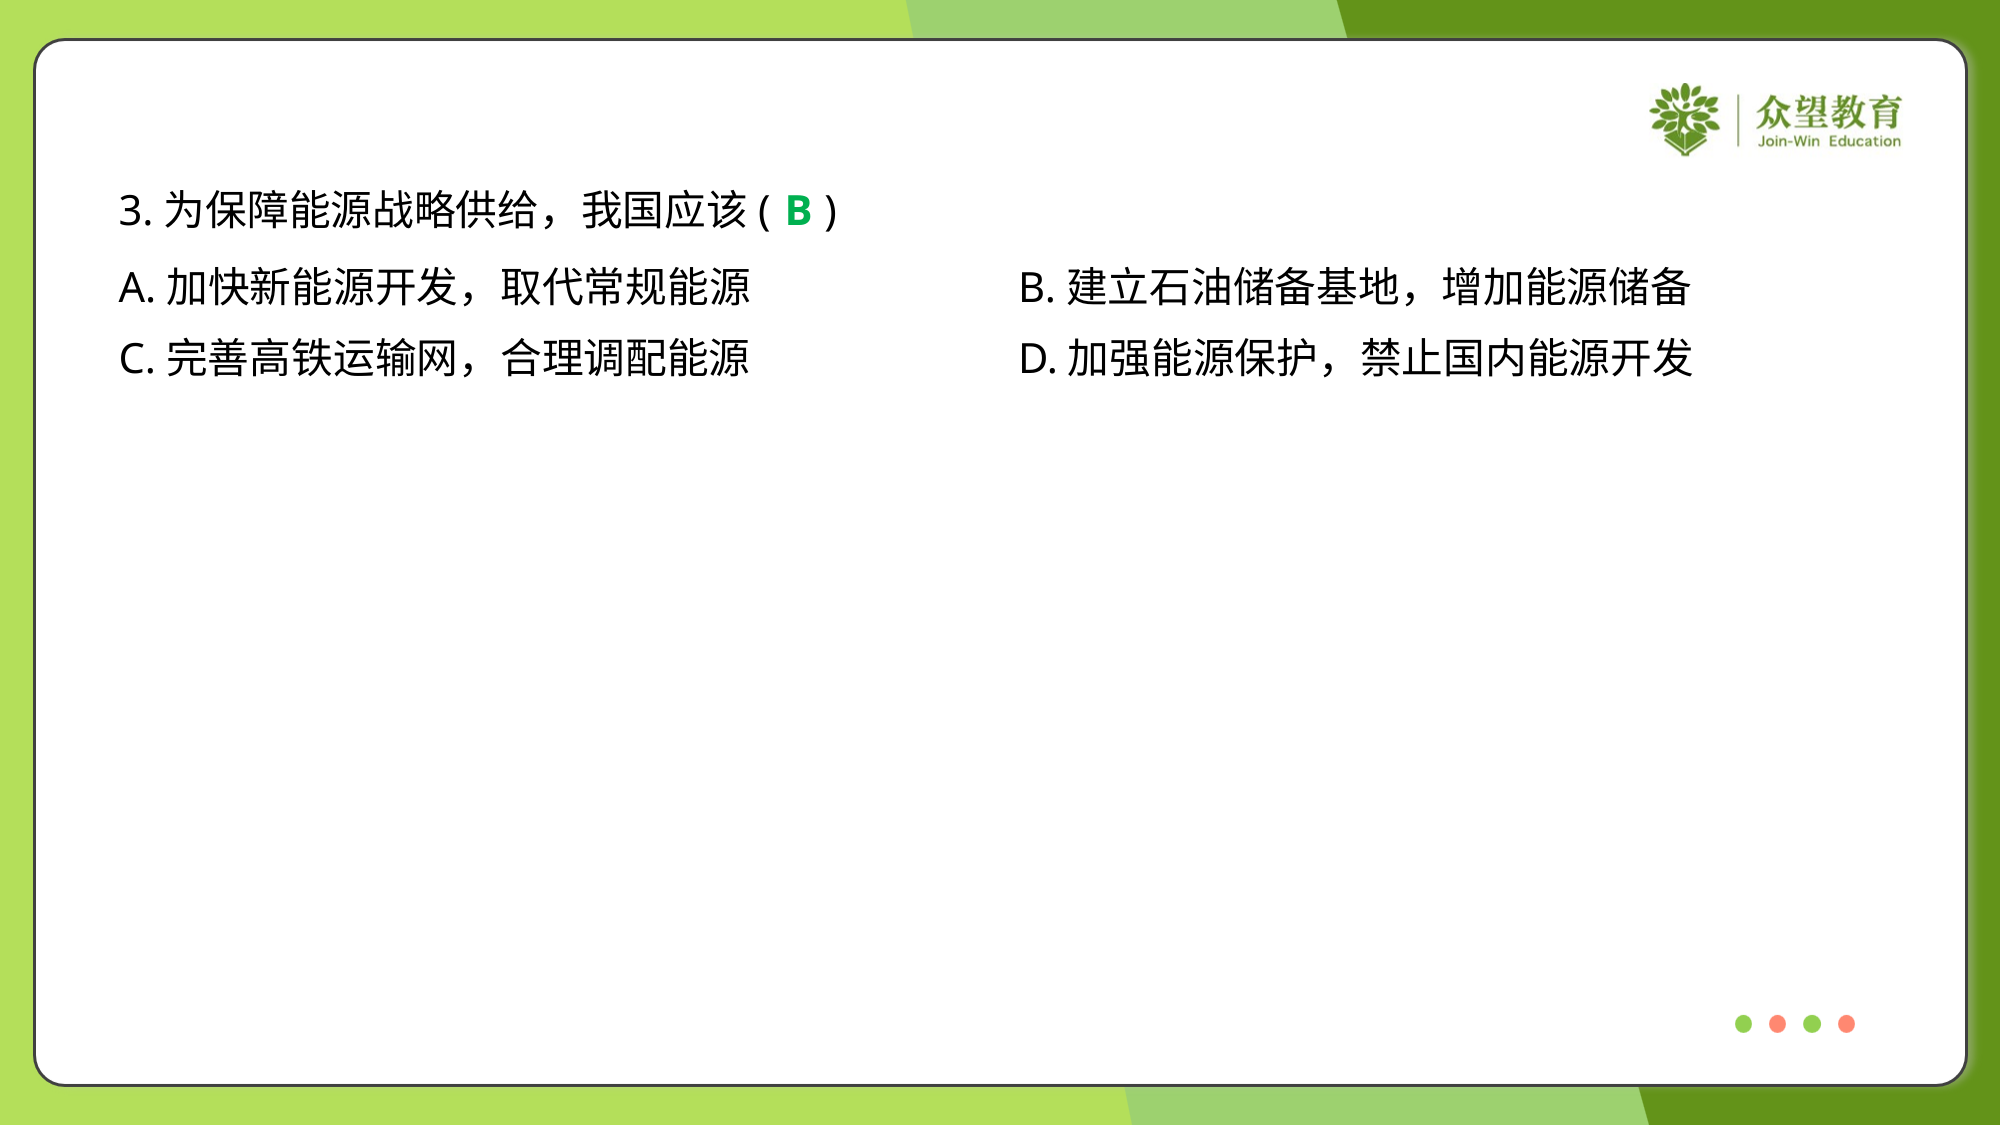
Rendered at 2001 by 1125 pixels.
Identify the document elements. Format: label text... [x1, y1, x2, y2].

text_box B [769, 158, 828, 226]
text_box A.加快新能源开发，取代常规能源 B.建立石油储备基地，增加能源储备 C.完善高铁运输网，合理调配能源 D.加强能源保护，禁止国内能源开发 [118, 235, 1883, 374]
text_box 3.为保障能源战略供给，我国应该( ) [118, 158, 769, 226]
picture [0, 0, 2000, 1125]
text_box 3.为保障能源战略供给，我国应该( ) [828, 158, 1883, 226]
